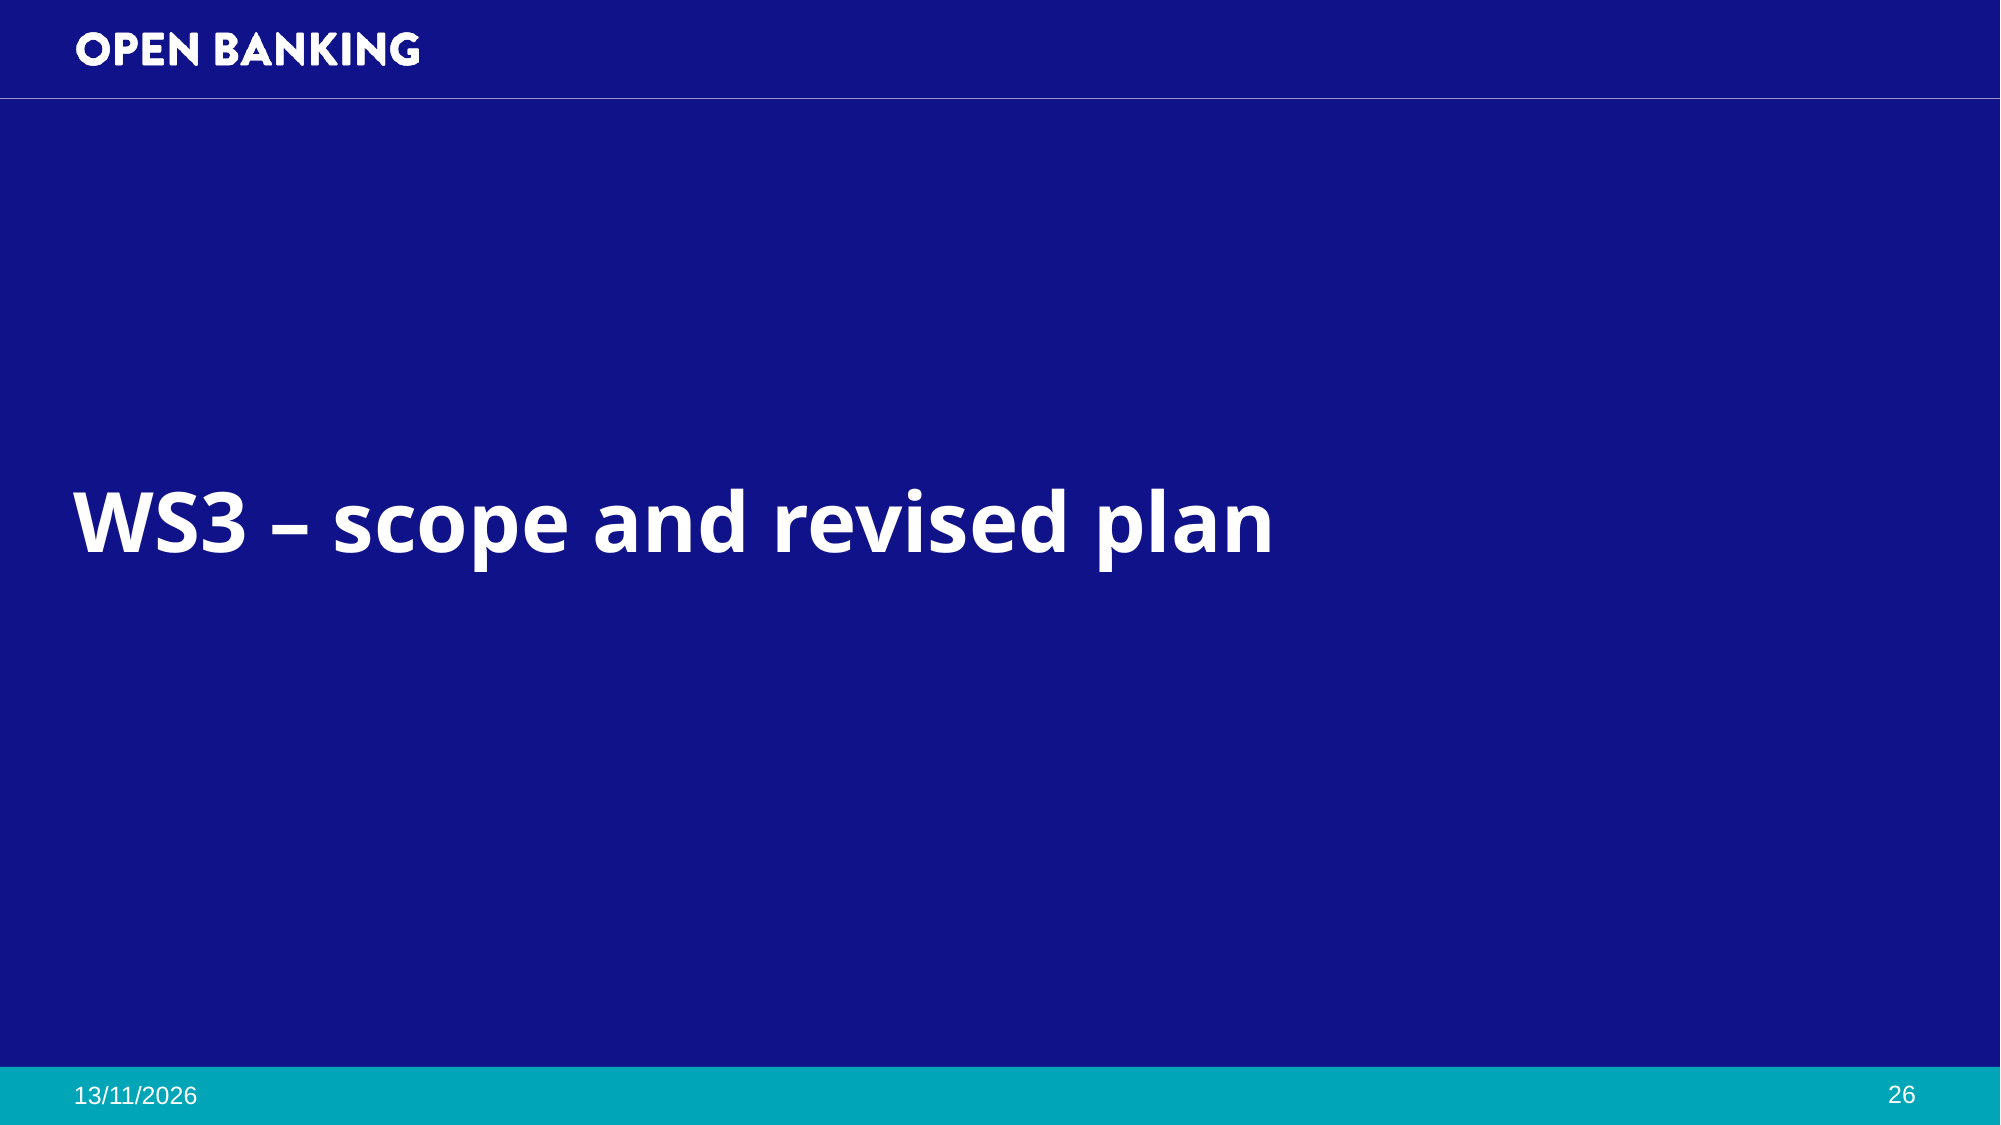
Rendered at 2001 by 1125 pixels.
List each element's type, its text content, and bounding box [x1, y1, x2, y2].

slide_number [59, 1065, 509, 1125]
slide_number 26 [1412, 1064, 1932, 1124]
picture [43, 0, 452, 99]
title WS3 – scope and revised plan [59, 105, 1750, 576]
footer [662, 1064, 1338, 1124]
